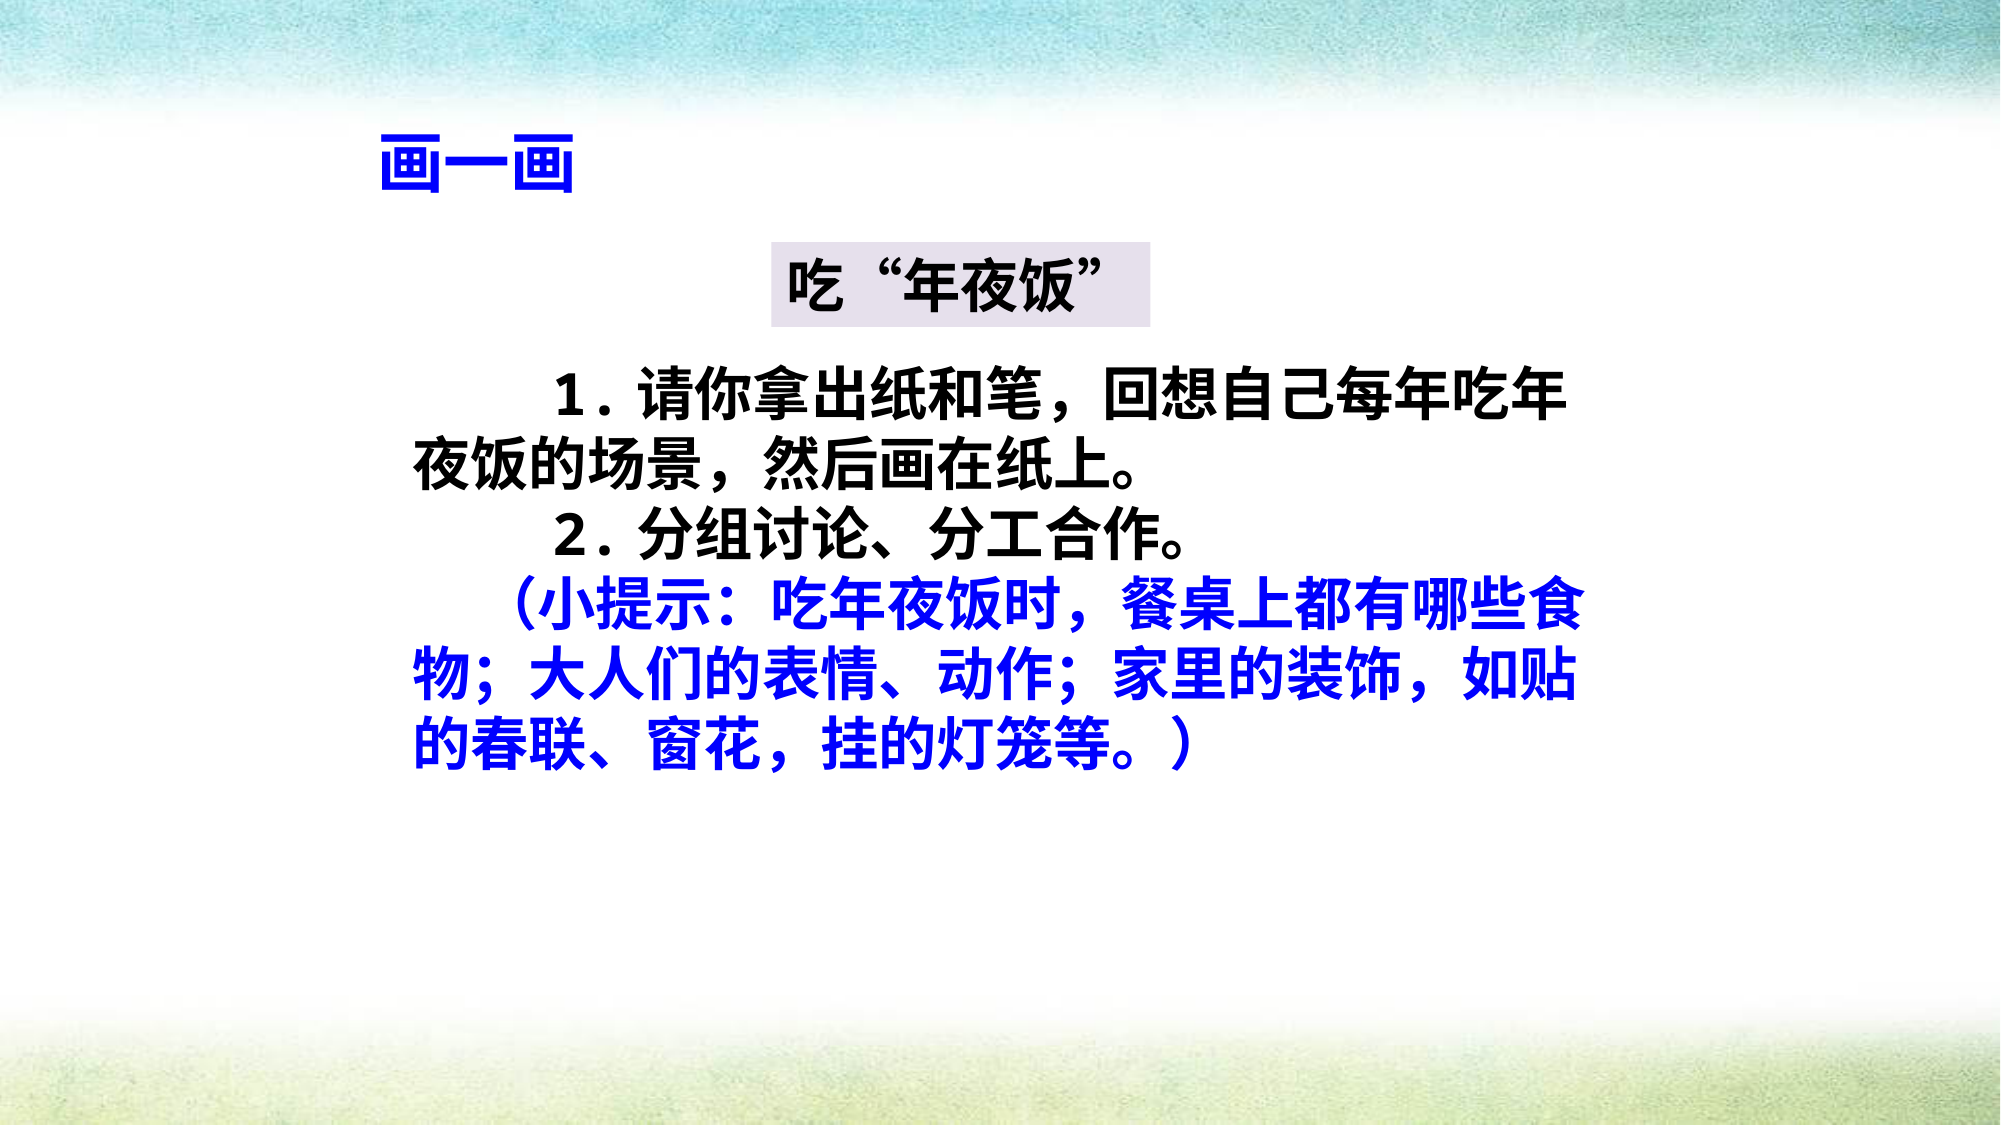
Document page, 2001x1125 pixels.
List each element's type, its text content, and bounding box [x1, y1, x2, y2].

text_box 画一画 [362, 113, 953, 209]
picture [0, 0, 2001, 1125]
text_box 1.请你拿出纸和笔，回想自己每年吃年夜饭的场景，然后画在纸上。 2.分组讨论、分工合作。 （小提示：吃年夜饭时，餐桌上都有哪些食物；大人们的表情、动作；家里的装饰，如贴的春联、窗花，挂的灯笼等。） [397, 350, 1603, 855]
text_box 吃“年夜饭” [771, 242, 1151, 327]
